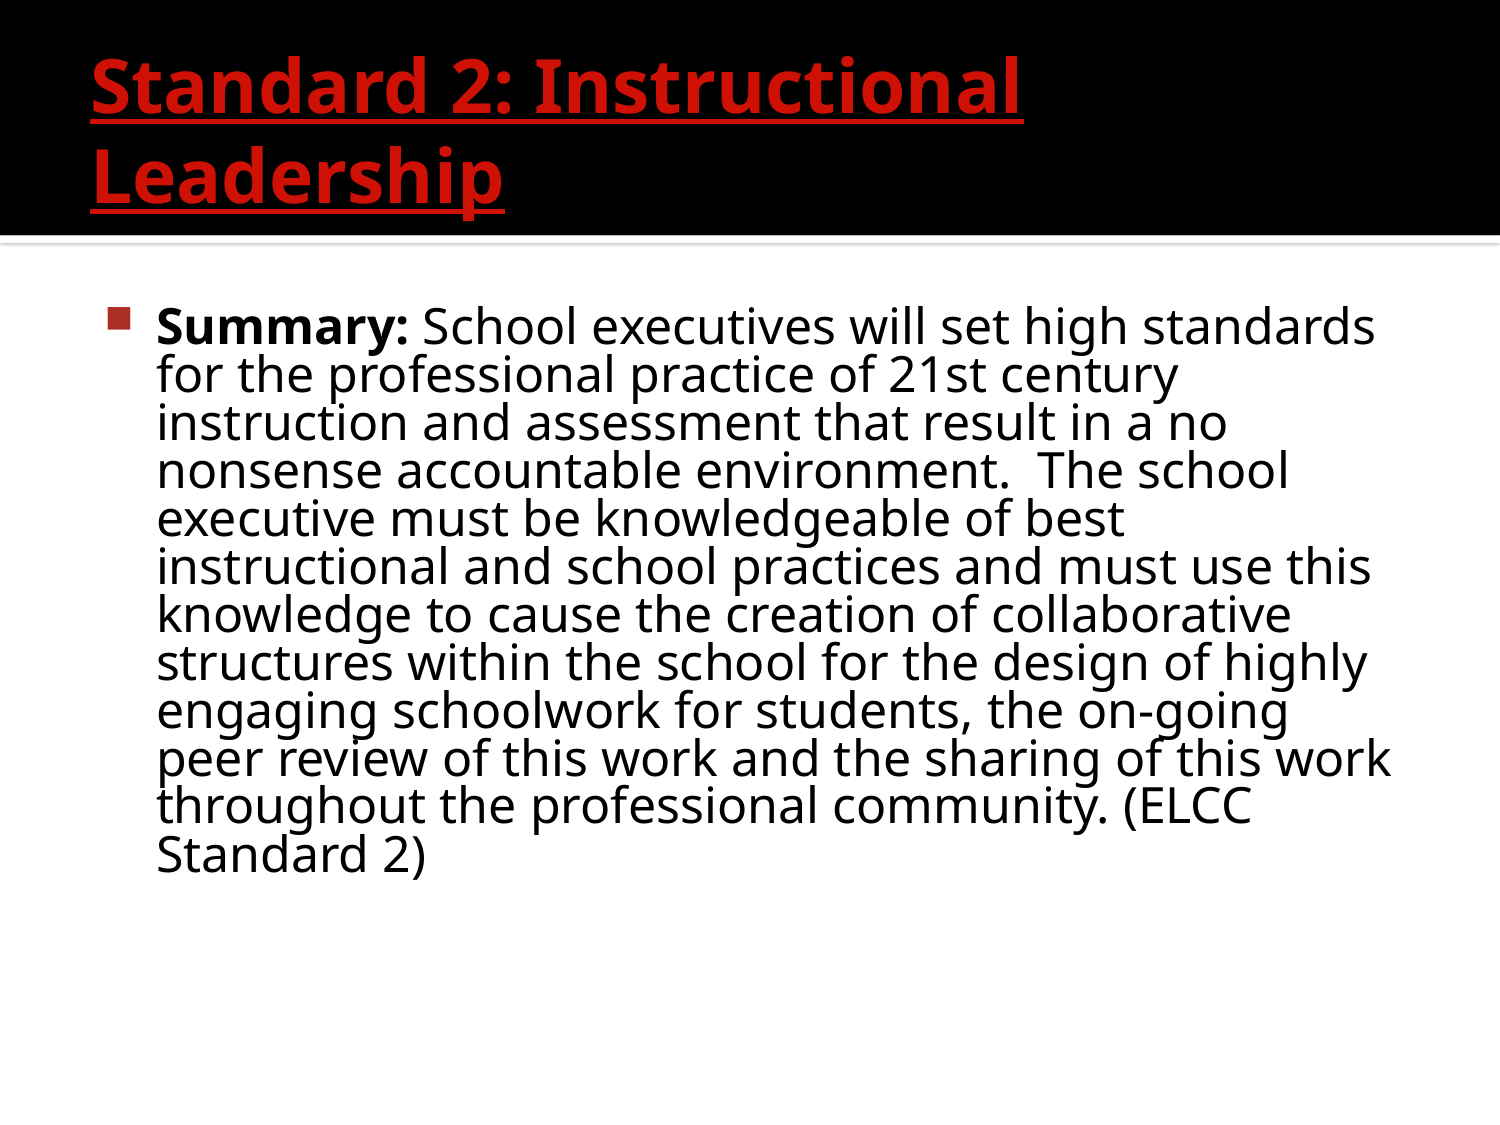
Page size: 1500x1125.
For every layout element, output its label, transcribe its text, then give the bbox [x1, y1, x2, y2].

list Summary: School executives will set high standards for the professional practice of 21st century instruction and assessment that result in a no nonsense accountable environment. The school executive must be knowledgeable of best instructional and school practices and must use this knowledge to cause the creation of collaborative structures within the school for the design of highly engaging schoolwork for students, the on-going peer review of this work and the sharing of this work throughout the professional community. (ELCC Standard 2) [75, 291, 1425, 1050]
title Standard 2: Instructional Leadership [75, 25, 1425, 231]
